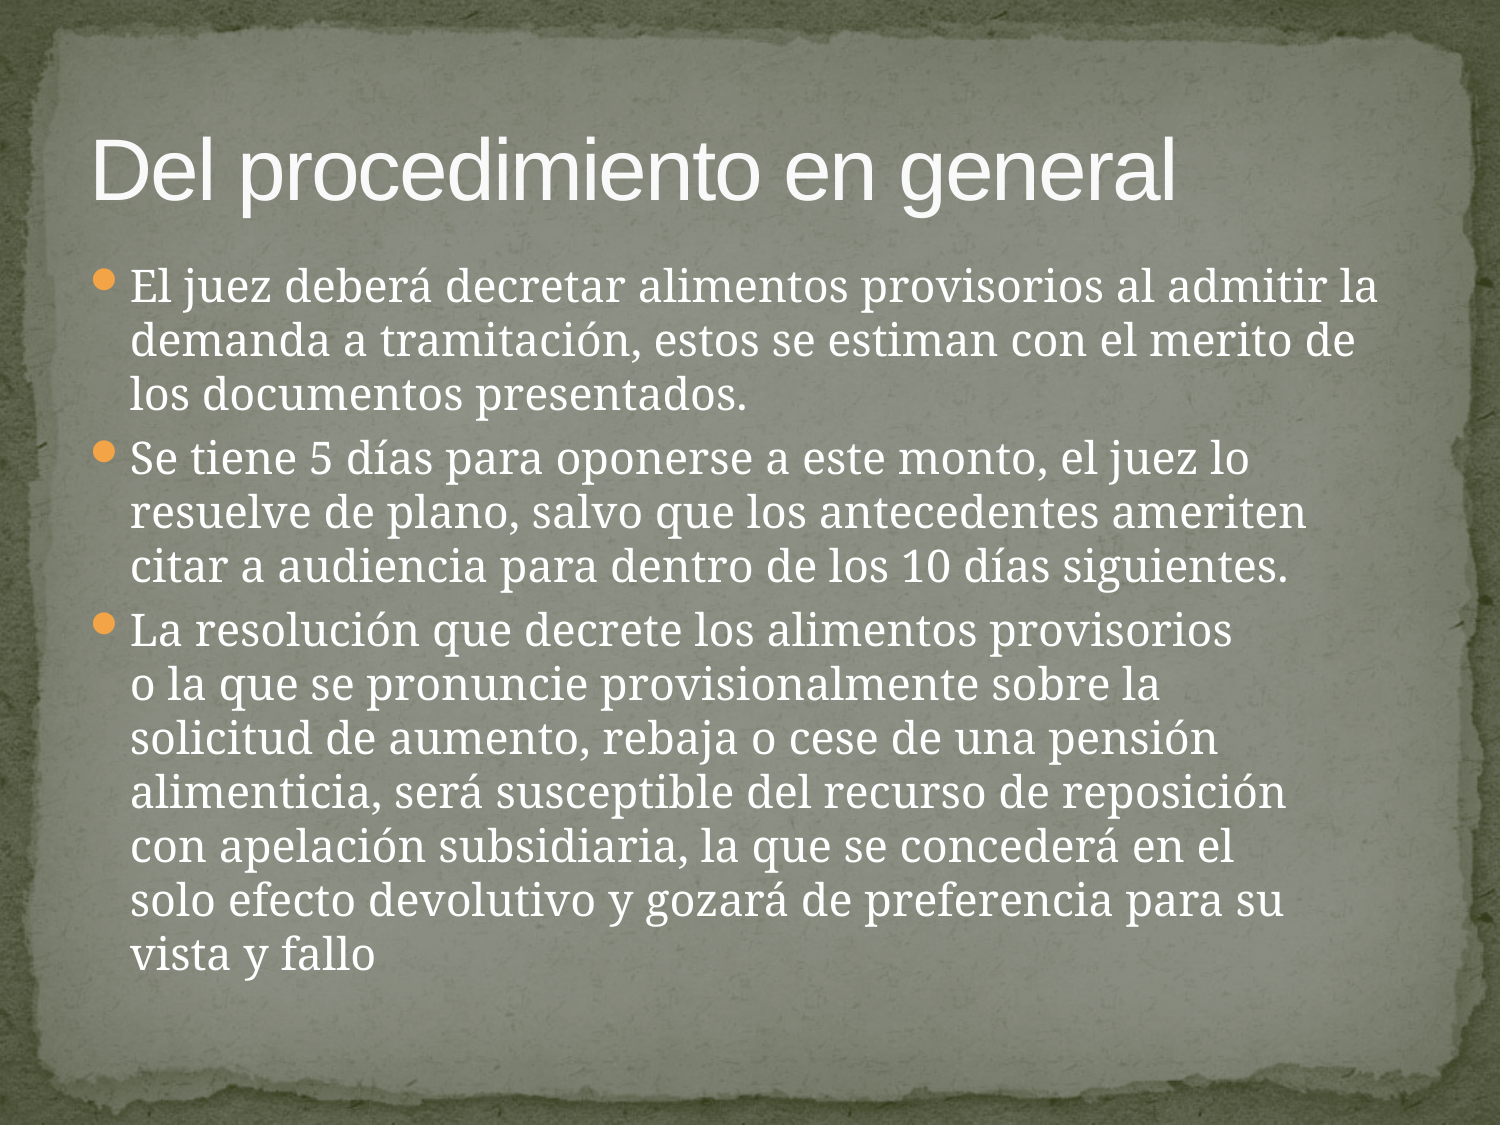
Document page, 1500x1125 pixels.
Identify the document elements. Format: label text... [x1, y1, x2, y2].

list El juez deberá decretar alimentos provisorios al admitir la demanda a tramitación, estos se estiman con el merito de los documentos presentados. Se tiene 5 días para oponerse a este monto, el juez lo resuelve de plano, salvo que los antecedentes ameriten citar a audiencia para dentro de los 10 días siguientes. La resolución que decrete los alimentos provisorios o la que se pronuncie provisionalmente sobre la solicitud de aumento, rebaja o cese de una pensión alimenticia, será susceptible del recurso de reposición con apelación subsidiaria, la que se concederá en el solo efecto devolutivo y gozará de preferencia para su vista y fallo [75, 249, 1425, 1000]
title Del procedimiento en general [74, 24, 1425, 225]
